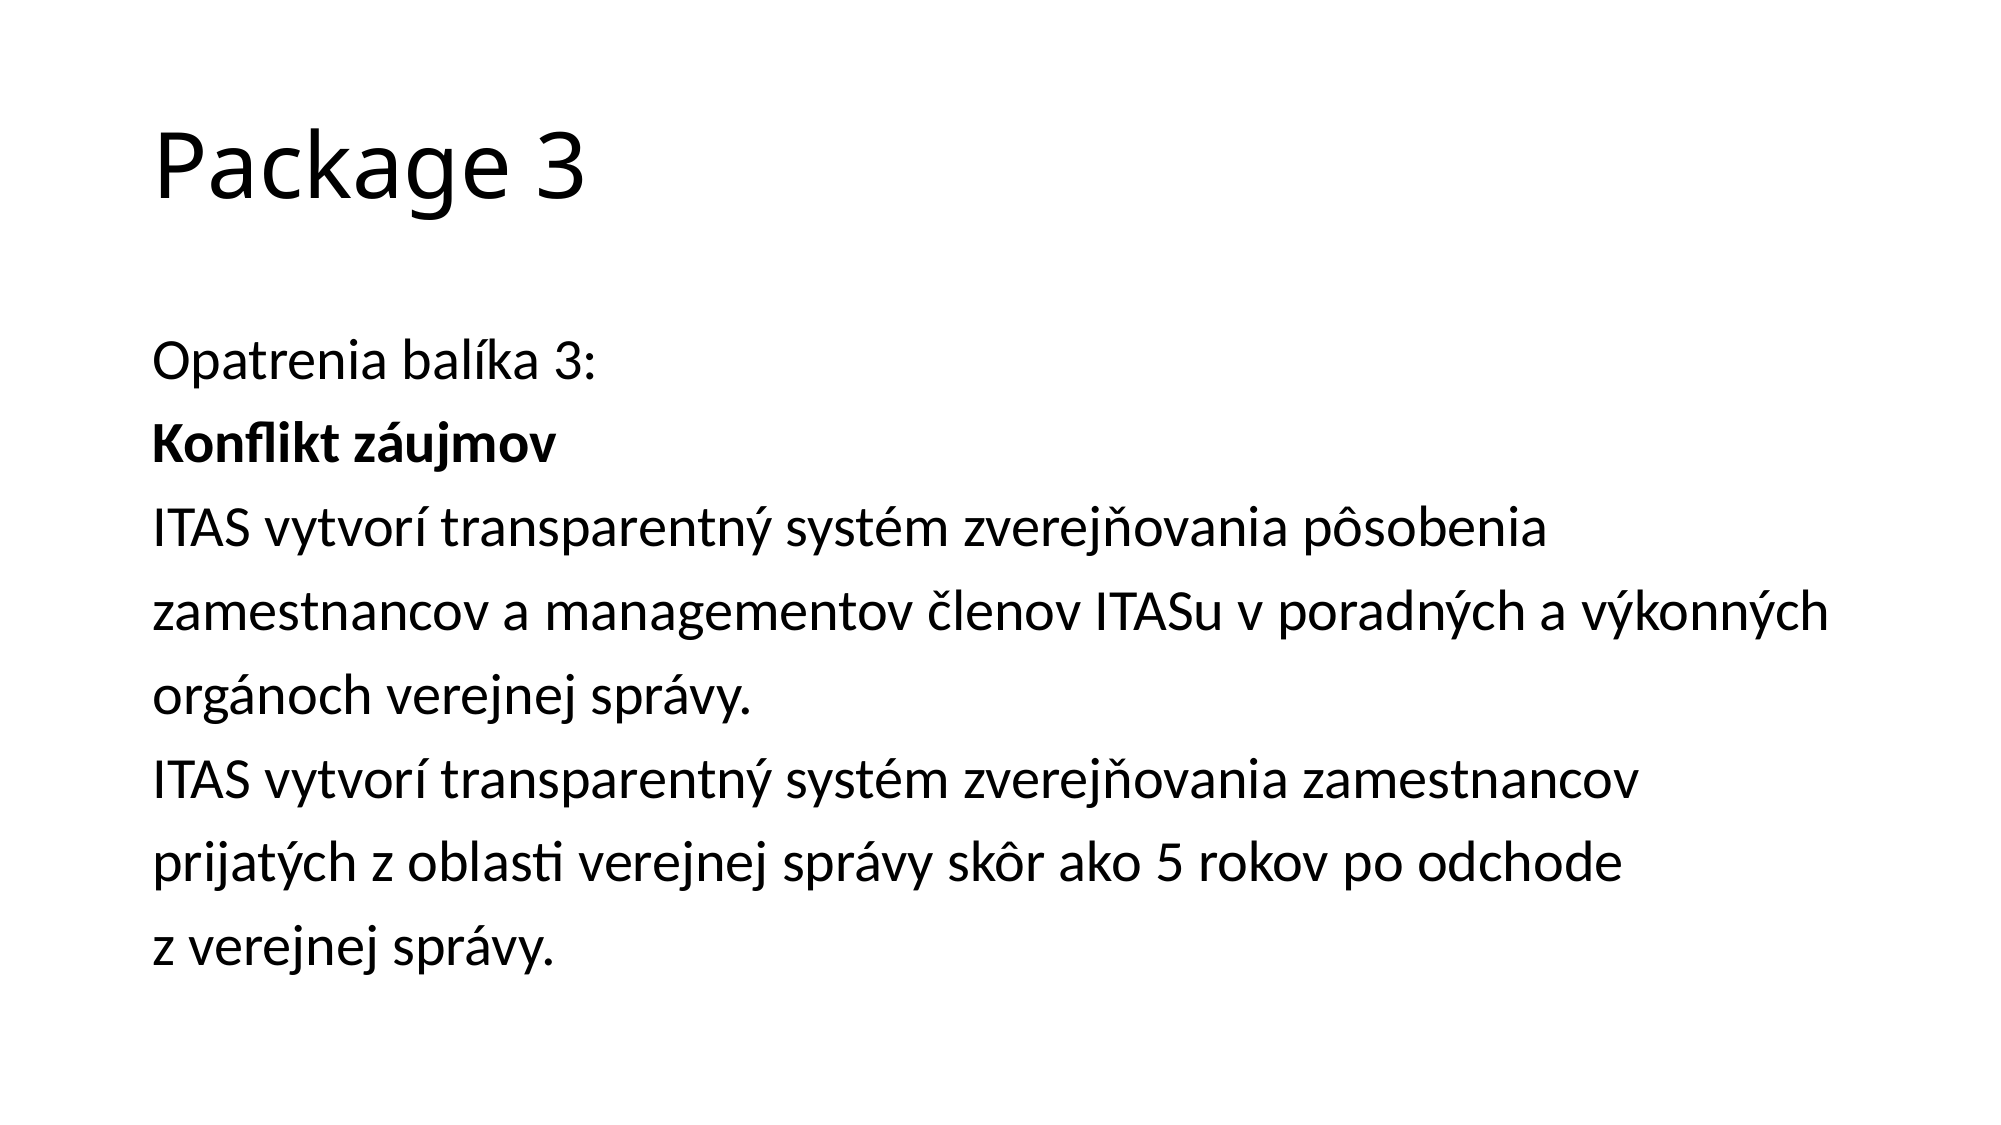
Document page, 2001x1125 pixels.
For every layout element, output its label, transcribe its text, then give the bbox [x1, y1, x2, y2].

title Package 3 [137, 59, 1863, 278]
list Opatrenia balíka 3: Konflikt záujmov ITAS vytvorí transparentný systém zverejňovania pôsobenia zamestnancov a managementov členov ITASu v poradných a výkonných orgánoch verejnej správy. ITAS vytvorí transparentný systém zverejňovania zamestnancov prijatých z oblasti verejnej správy skôr ako 5 rokov po odchode z verejnej správy. [137, 299, 1863, 1014]
